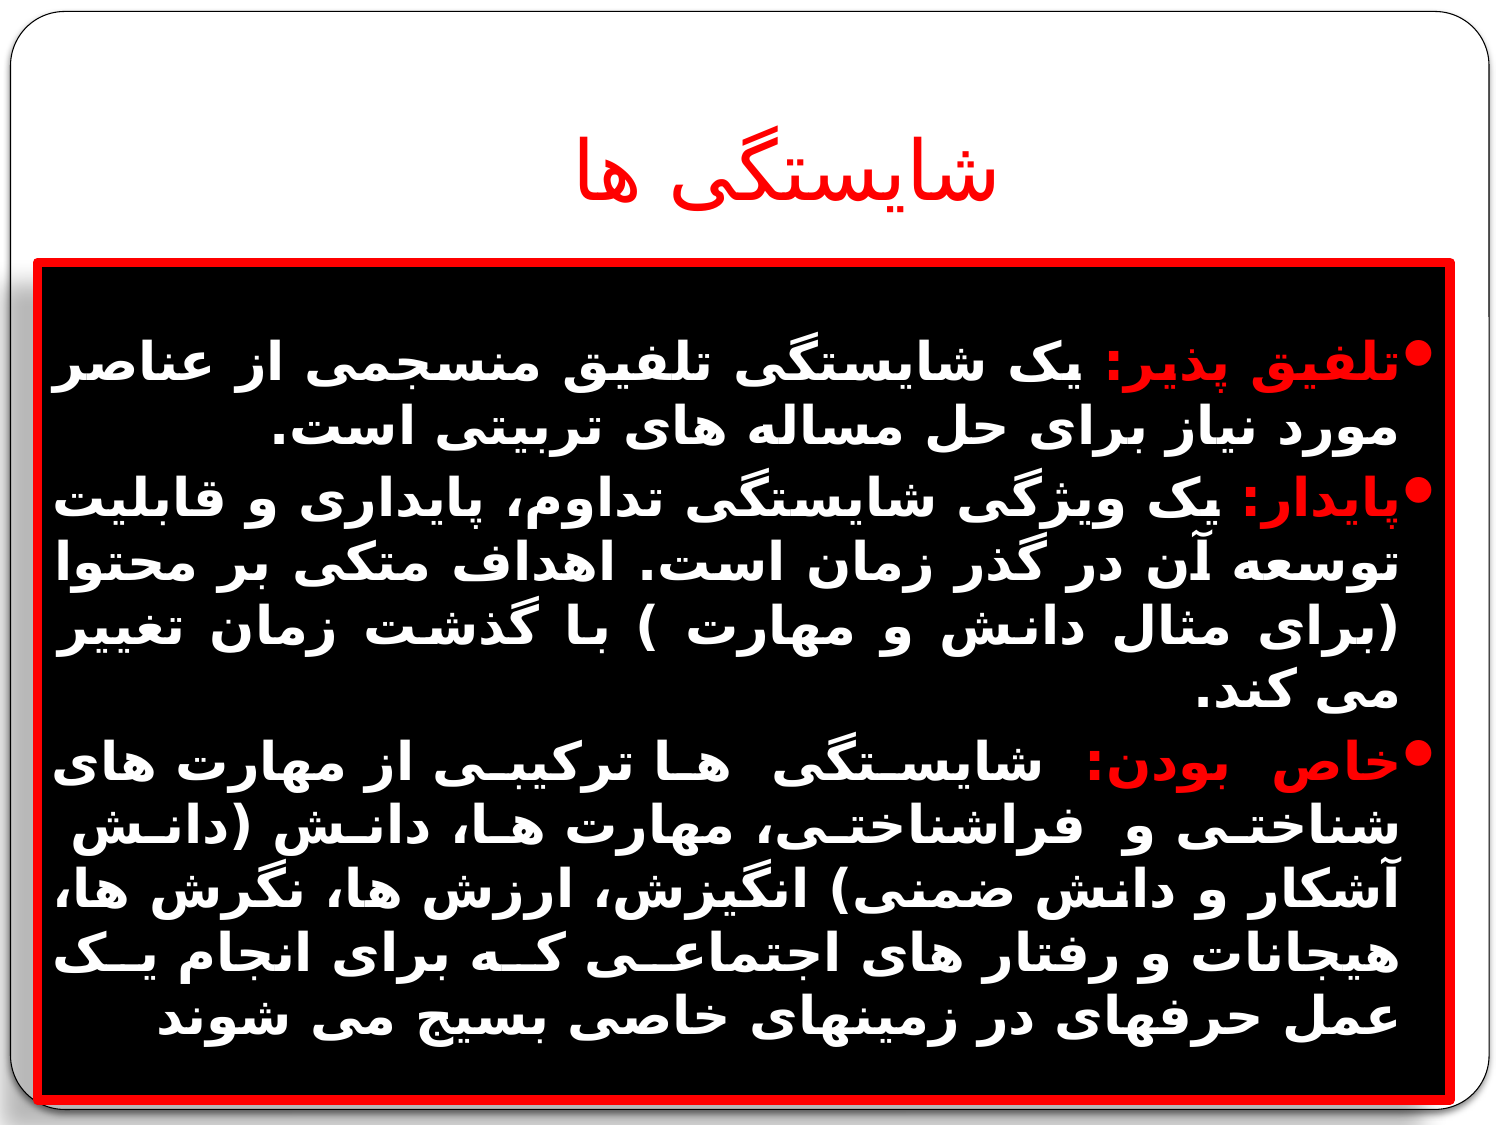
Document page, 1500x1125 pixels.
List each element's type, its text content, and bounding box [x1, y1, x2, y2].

list تلفیق پذیر: یک شایستگی تلفیق منسجمی از عناصر مورد نیاز برای حل مساله های تربیتی است. پایدار: یک ویژگی شایستگی تداوم، پایداری و قابلیت توسعه آن در گذر زمان است. اهداف متکی بر محتوا (برای مثال دانش و مهارت ) با گذشت زمان تغییر می کند. خاص بودن: شایستگی ها ترکیبی از مهارت های شناختی و فراشناختی، مهارت ها، دانش (دانش آشکار و دانش ضمنی) انگیزش، ارزش ها، نگرش ها، هیجانات و رفتار های اجتماعی که برای انجام یک عمل حرفه‏ای در زمینه‏ای خاصی بسیج می شوند [37, 262, 1450, 1100]
title شایستگی ها [150, 45, 1425, 233]
